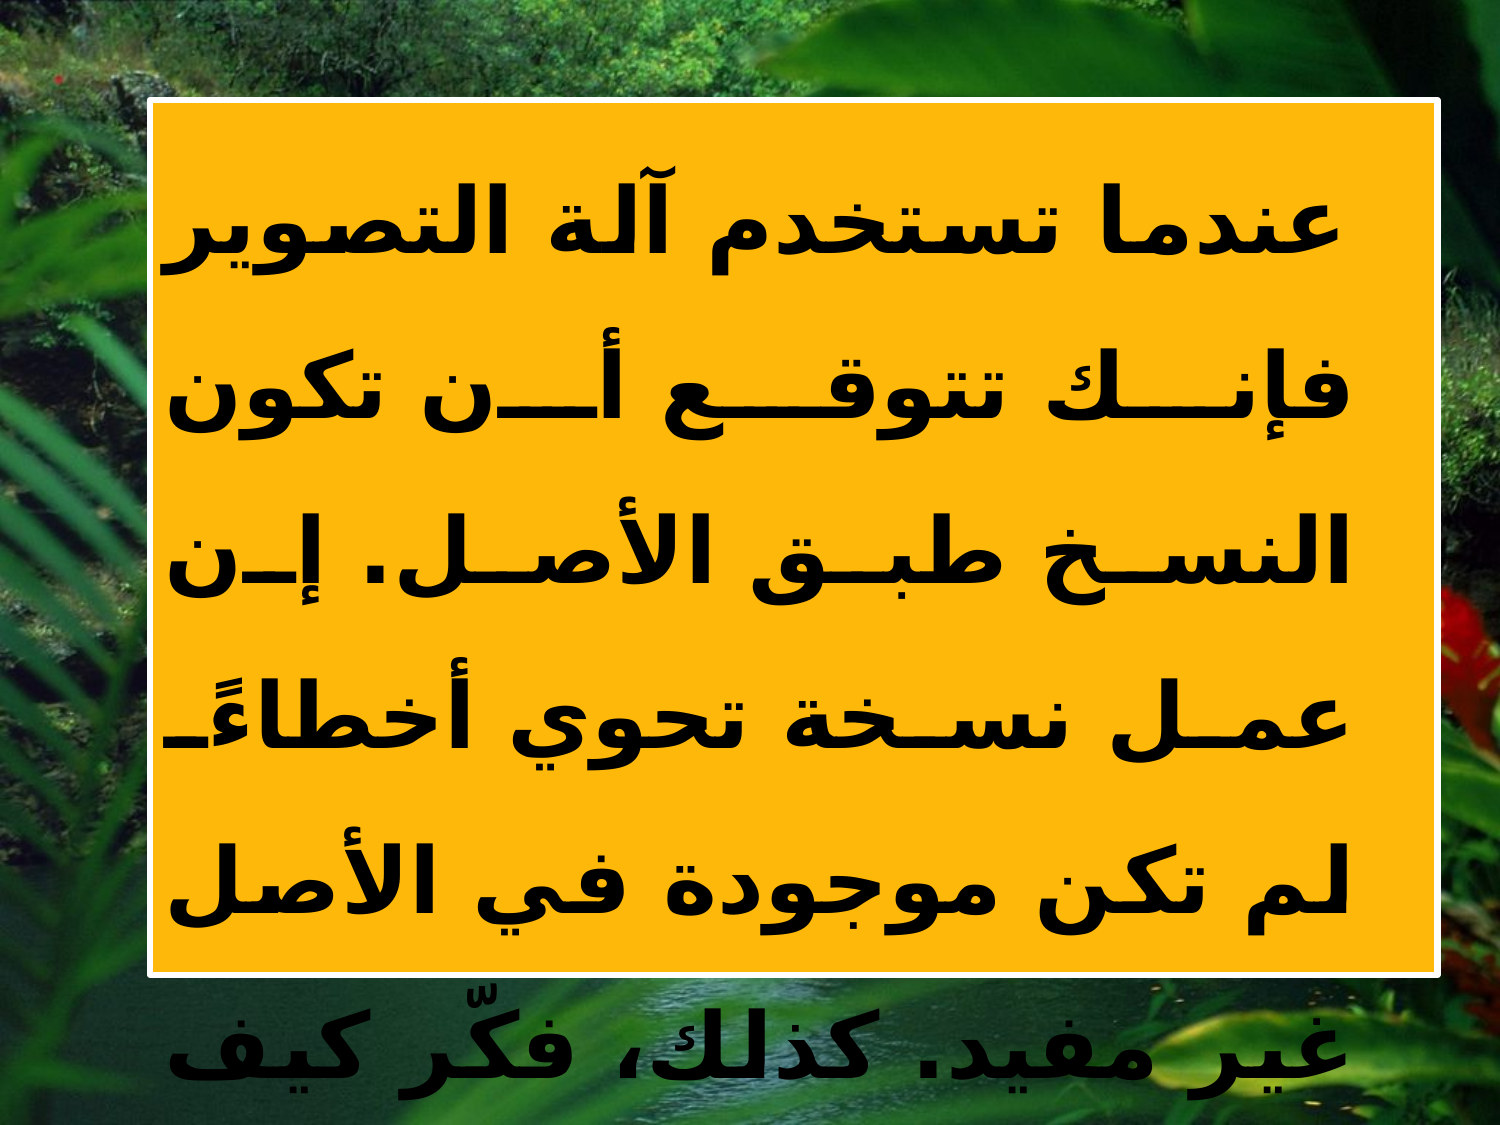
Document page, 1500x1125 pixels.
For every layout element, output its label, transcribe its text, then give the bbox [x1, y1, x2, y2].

picture [0, 0, 1500, 1125]
list عندما تستخدم آلة التصوير فإنك تتوقع أن تكون النسخ طبق الأصل. إن عمل نسخة تحوي أخطاءً لم تكن موجودة في الأصل غير مفيد. كذلك، فكّر كيف يستطيع جسمك عمل نسخ من ؟ [147, 97, 1441, 978]
